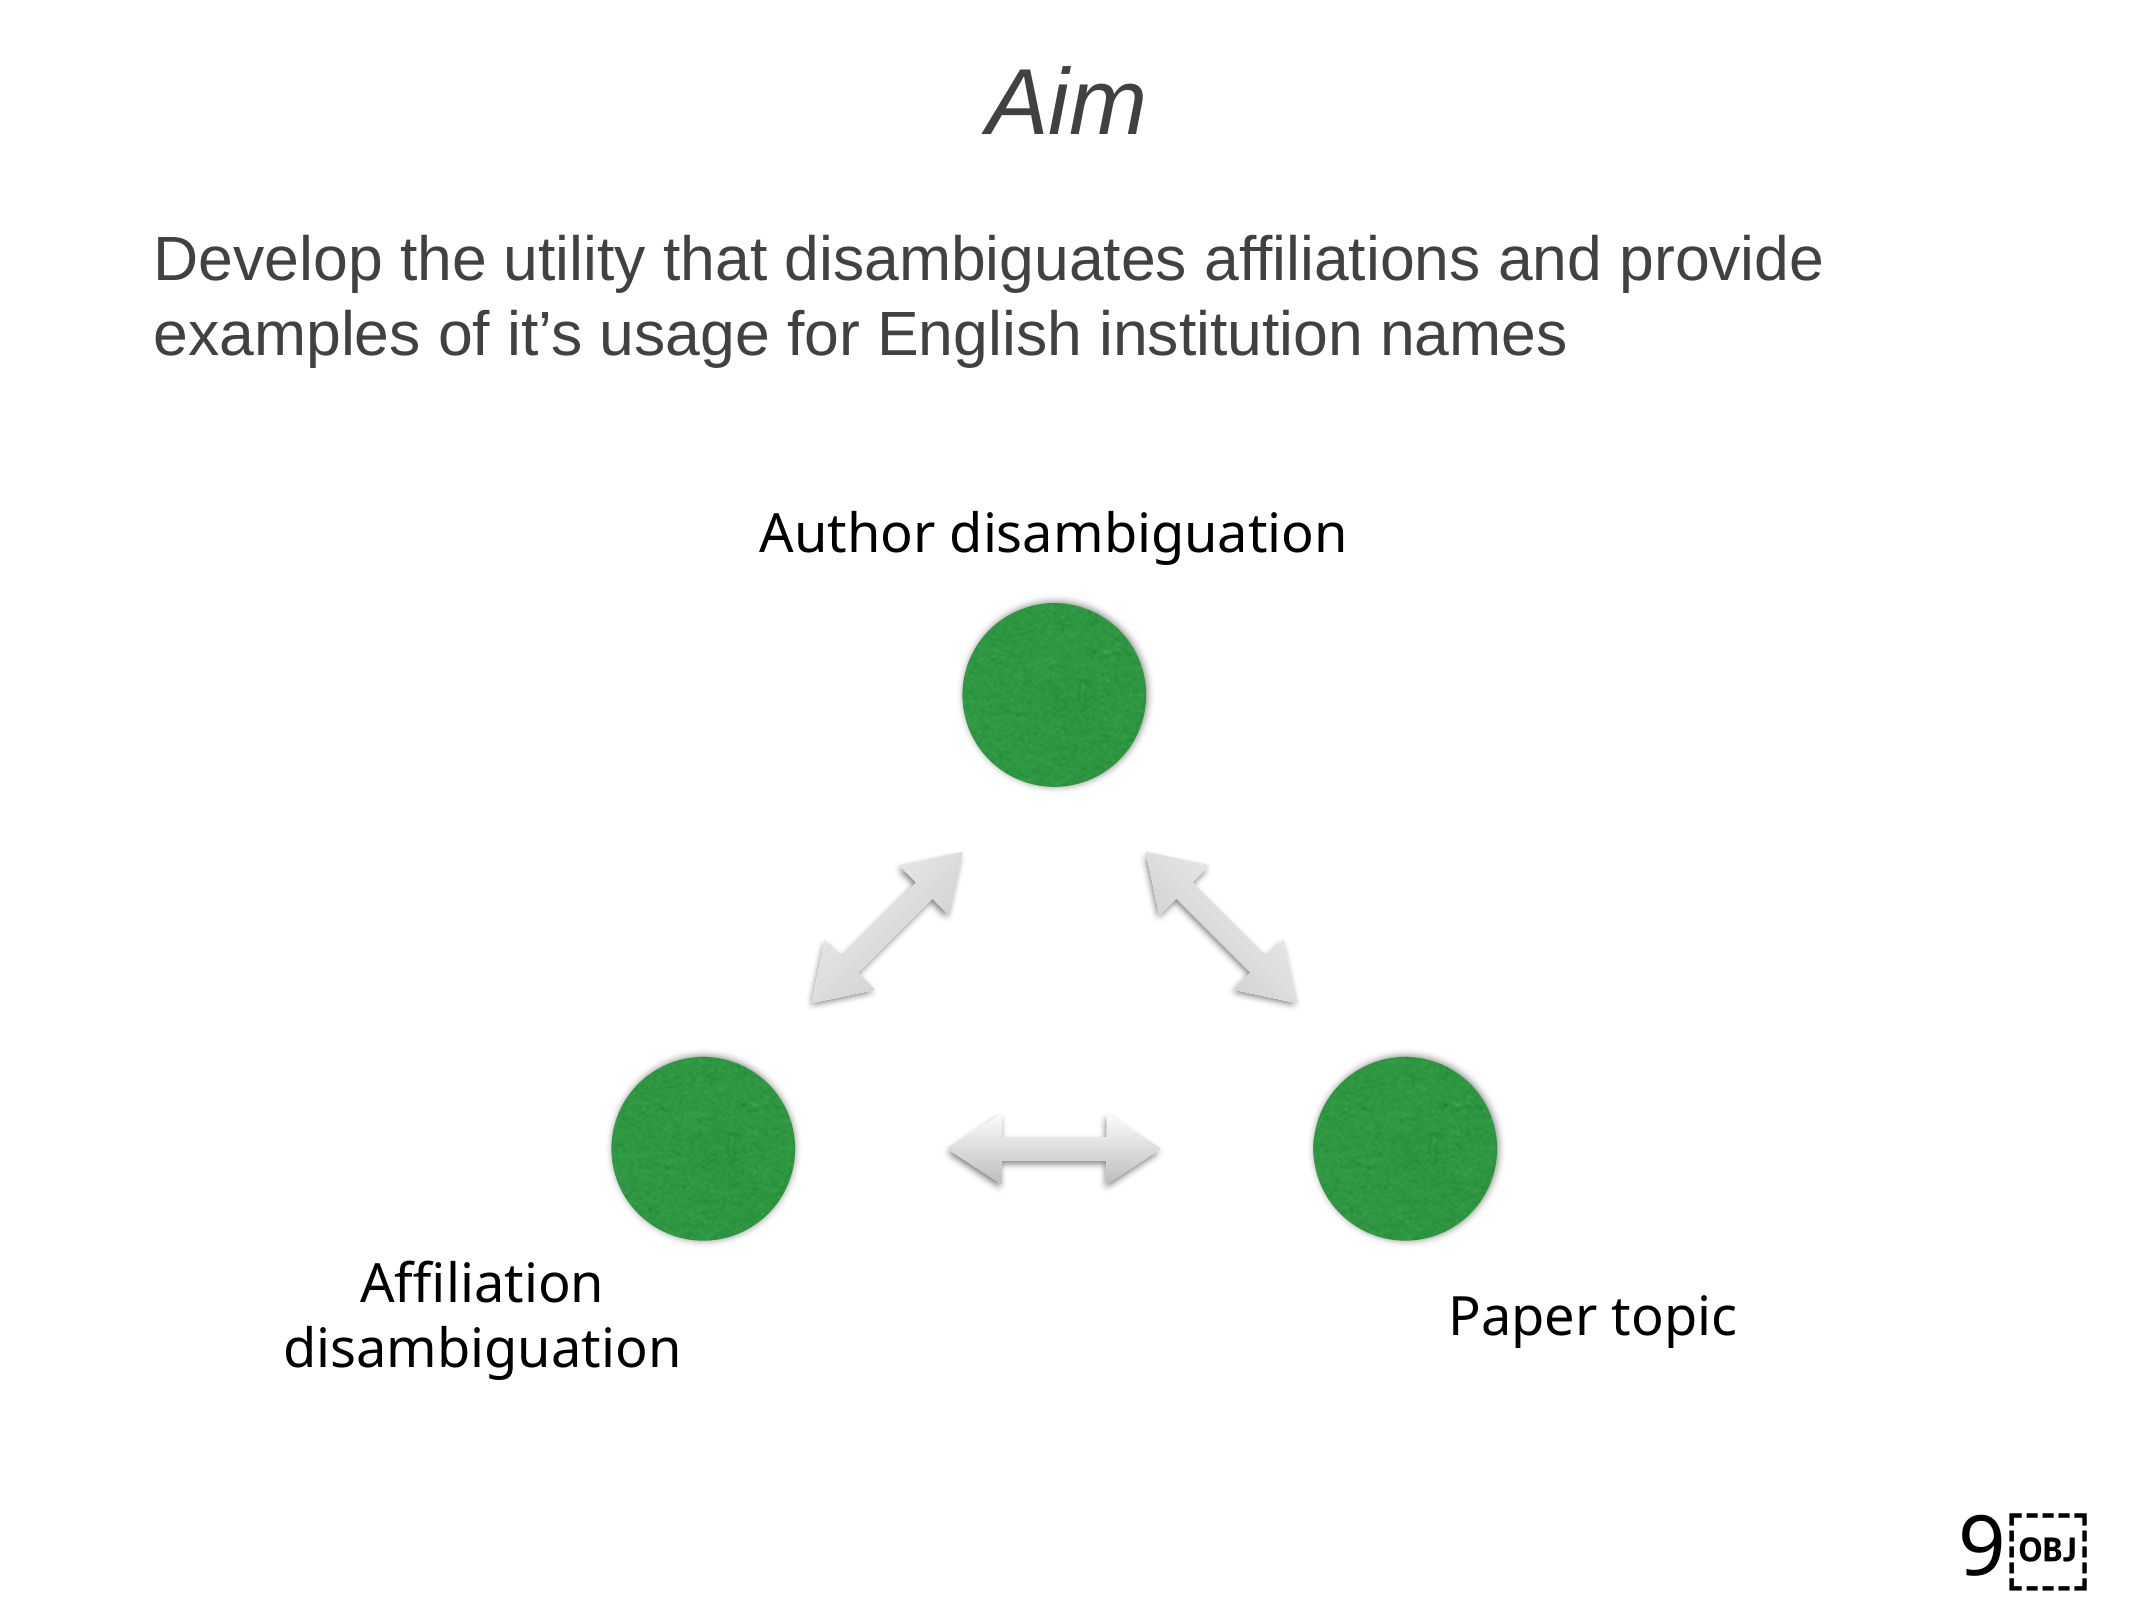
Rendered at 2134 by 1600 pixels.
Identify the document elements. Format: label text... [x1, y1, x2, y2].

text_box 9￼ [1914, 1483, 2134, 1600]
text_box Aim [977, 32, 1156, 162]
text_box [169, 457, 1874, 1387]
text_box Develop the utility that disambiguates affiliations and provide examples of it’s usage for English institution names [145, 209, 1988, 377]
